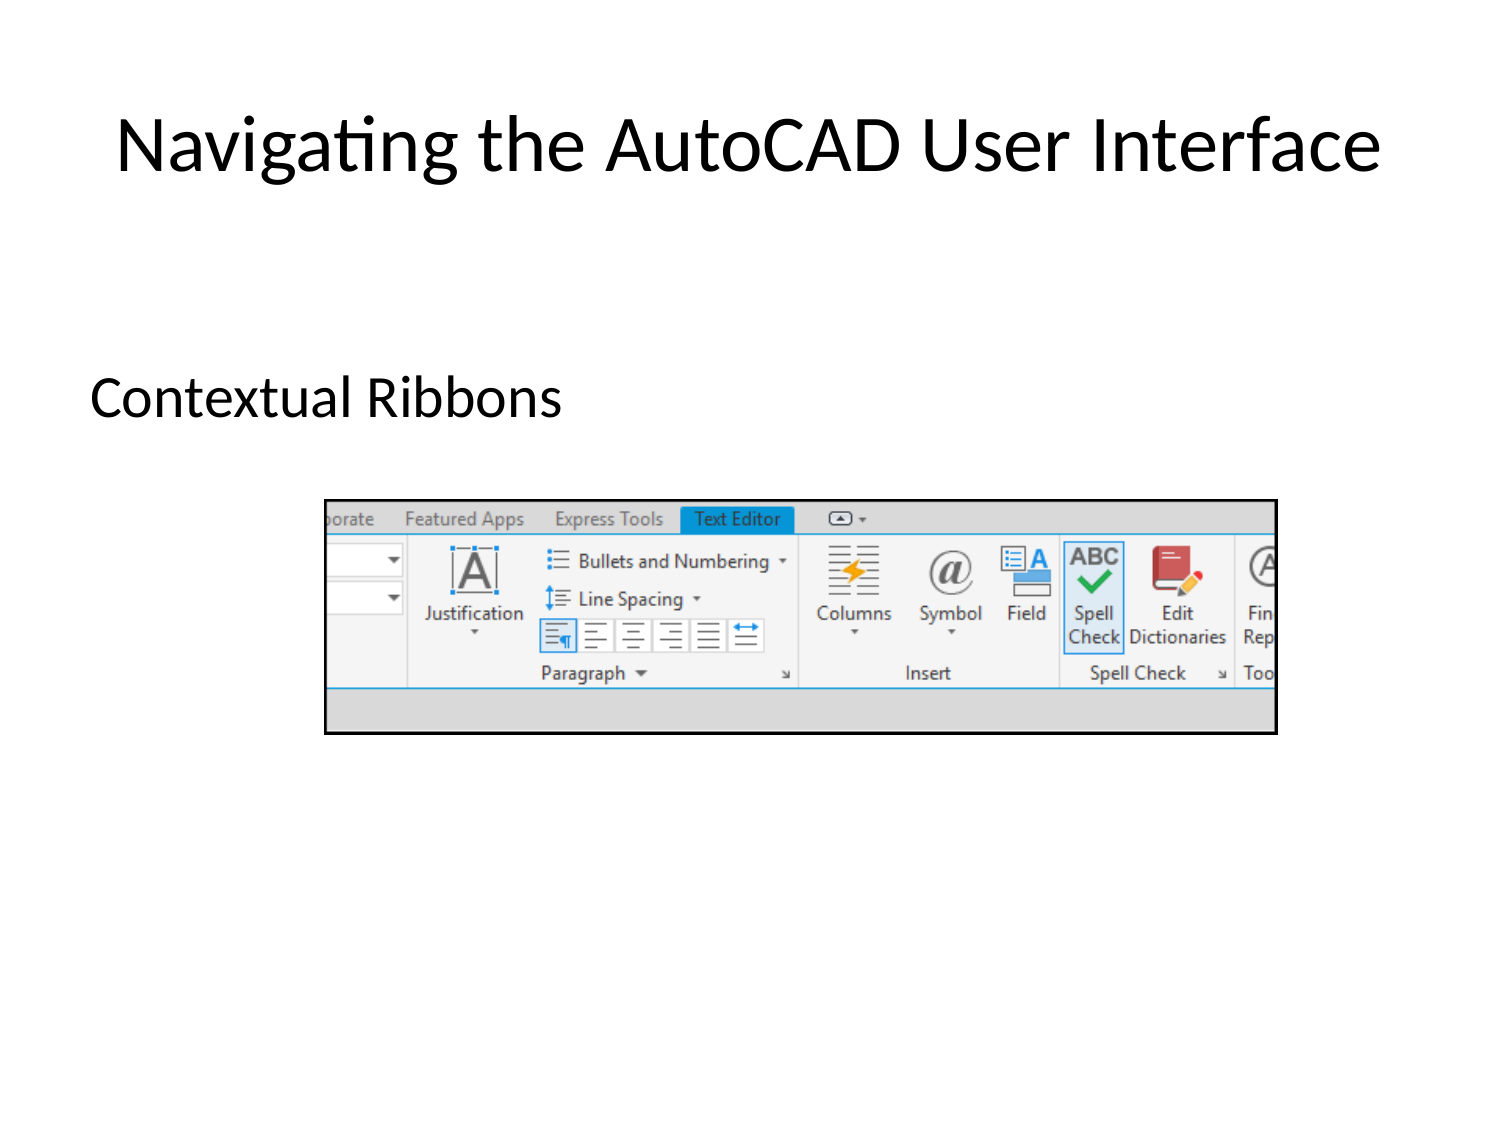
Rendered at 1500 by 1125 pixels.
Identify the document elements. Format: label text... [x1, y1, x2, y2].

title Navigating the AutoCAD User Interface [75, 45, 1425, 233]
picture [324, 499, 1279, 735]
list Contextual Ribbons [75, 350, 700, 438]
